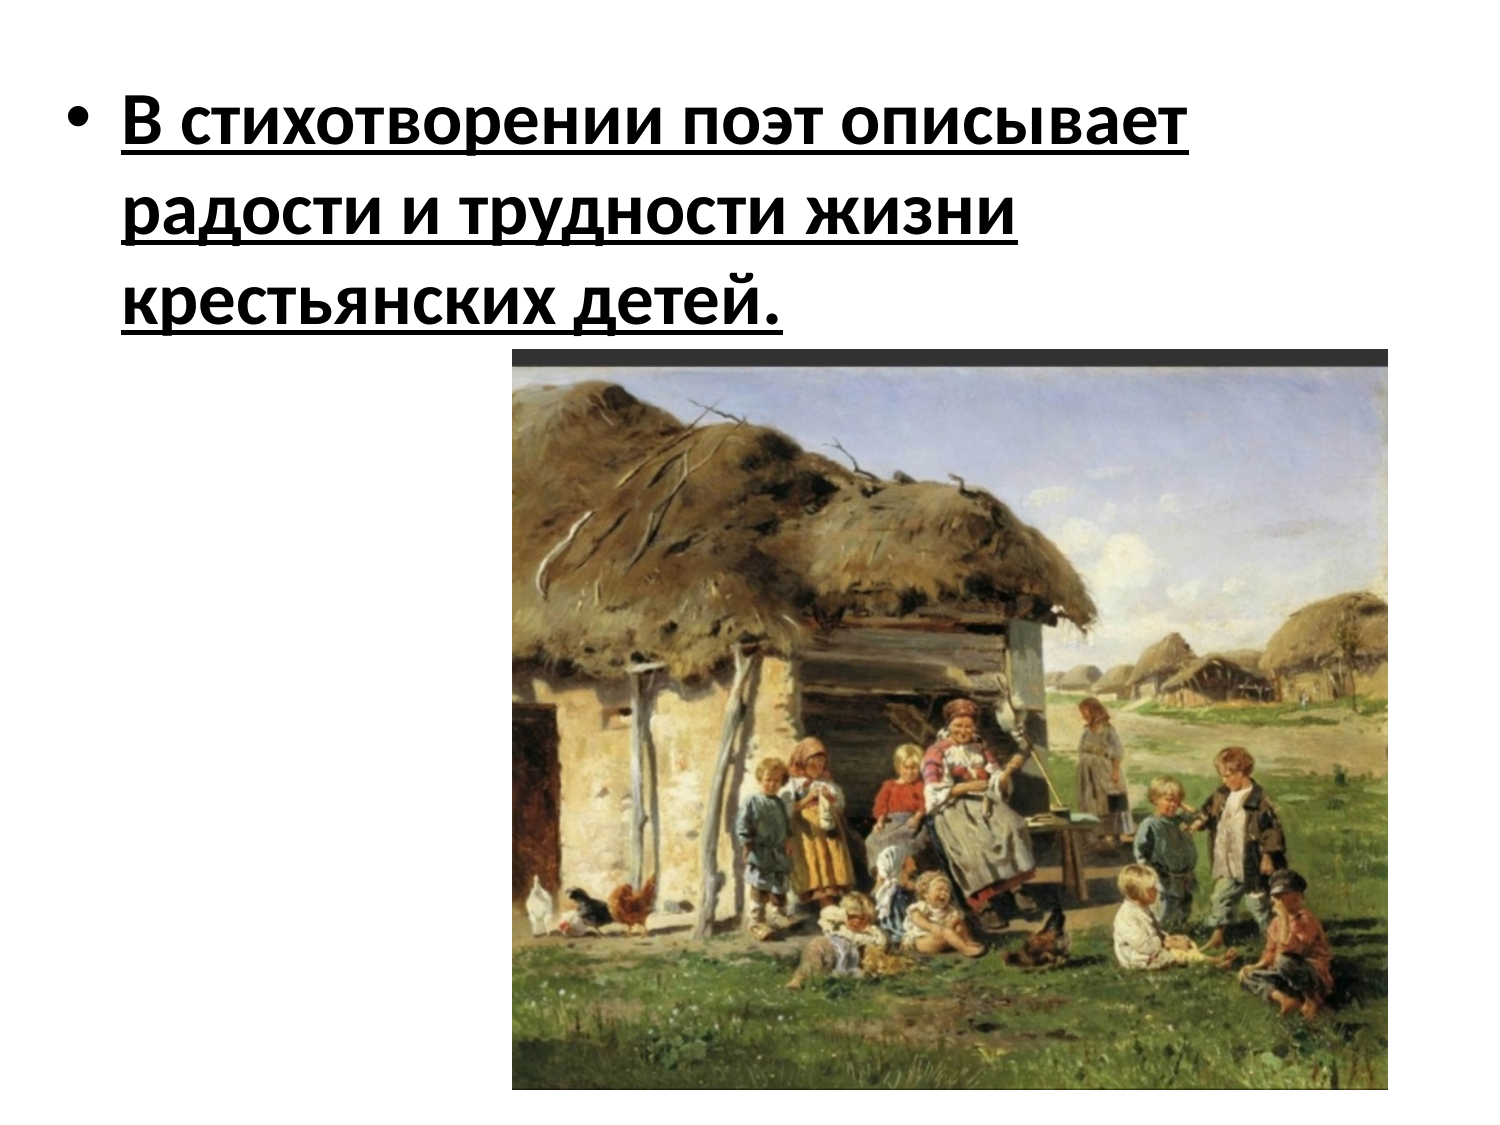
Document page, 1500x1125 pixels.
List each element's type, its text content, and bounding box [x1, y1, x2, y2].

picture [512, 349, 1388, 1090]
list В стихотворении поэт описывает радости и трудности жизни крестьянских детей. [50, 62, 1425, 1005]
